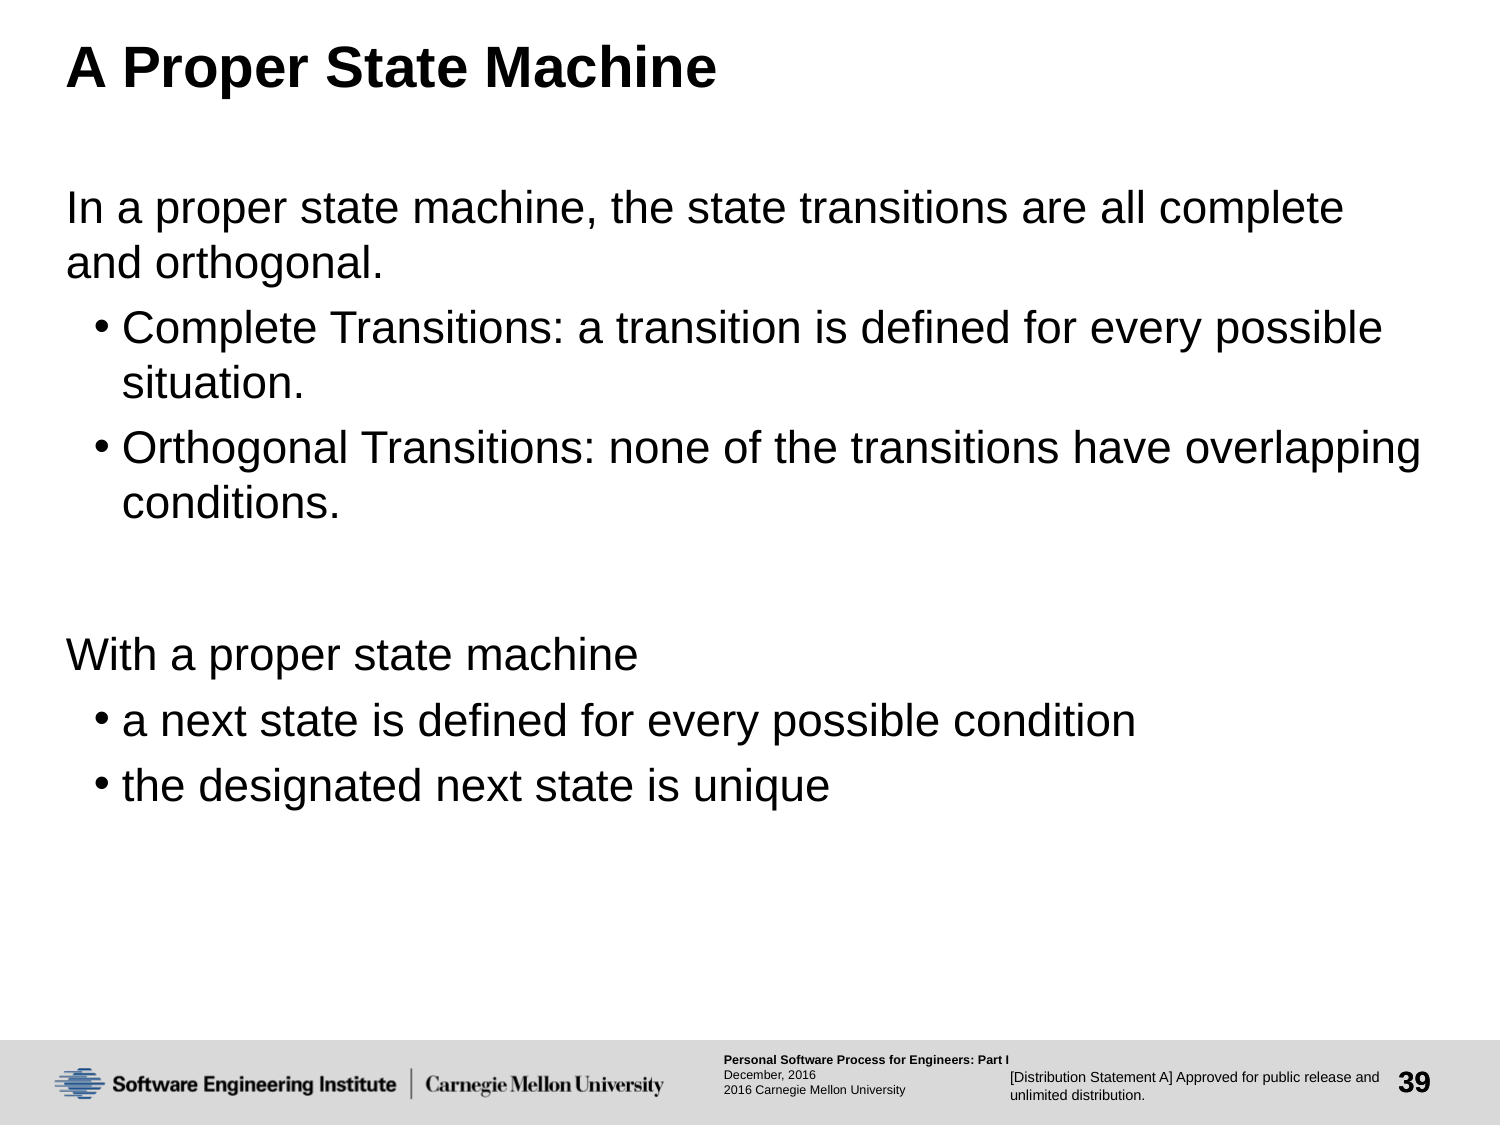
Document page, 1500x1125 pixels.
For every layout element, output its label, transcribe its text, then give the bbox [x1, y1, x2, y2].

picture [46, 1061, 673, 1104]
title A Proper State Machine [65, 37, 1313, 148]
list In a proper state machine, the state transitions are all complete and orthogonal. Complete Transitions: a transition is defined for every possible situation. Orthogonal Transitions: none of the transitions have overlapping conditions. With a proper state machine a next state is defined for every possible condition the designated next state is unique [65, 177, 1431, 1000]
